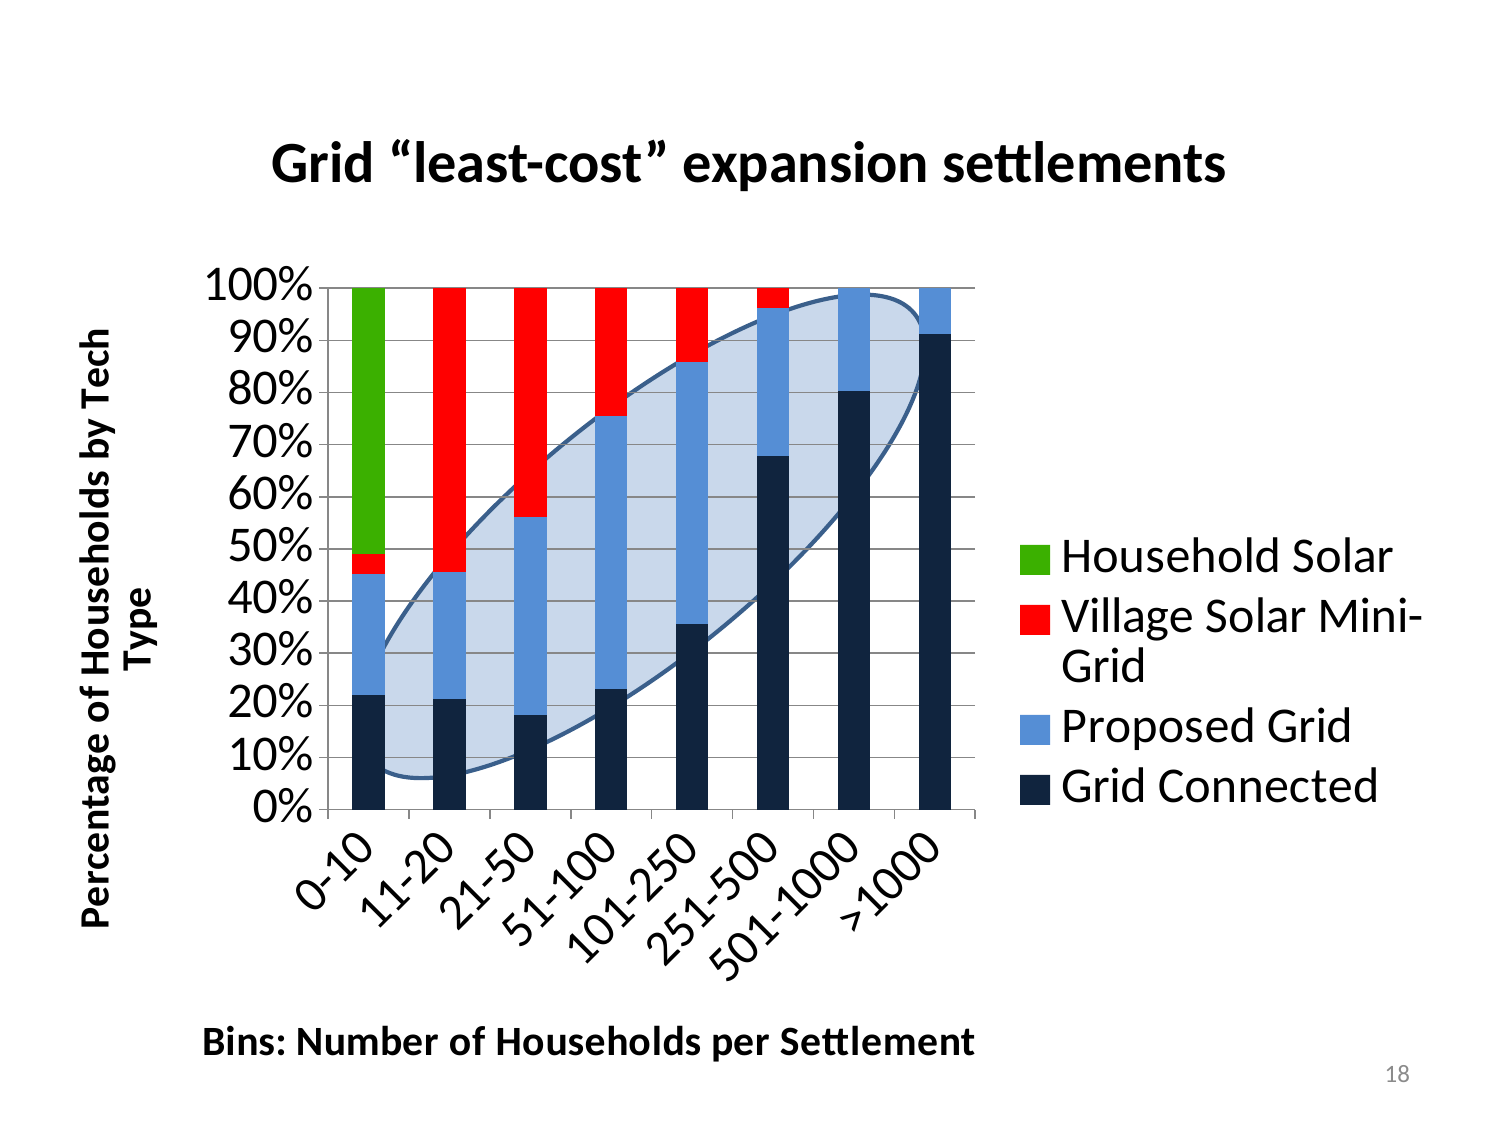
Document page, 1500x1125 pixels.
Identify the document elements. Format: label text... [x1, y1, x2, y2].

chart [37, 245, 1453, 1105]
text_box Grid “least-cost” expansion settlements [55, 96, 1444, 222]
